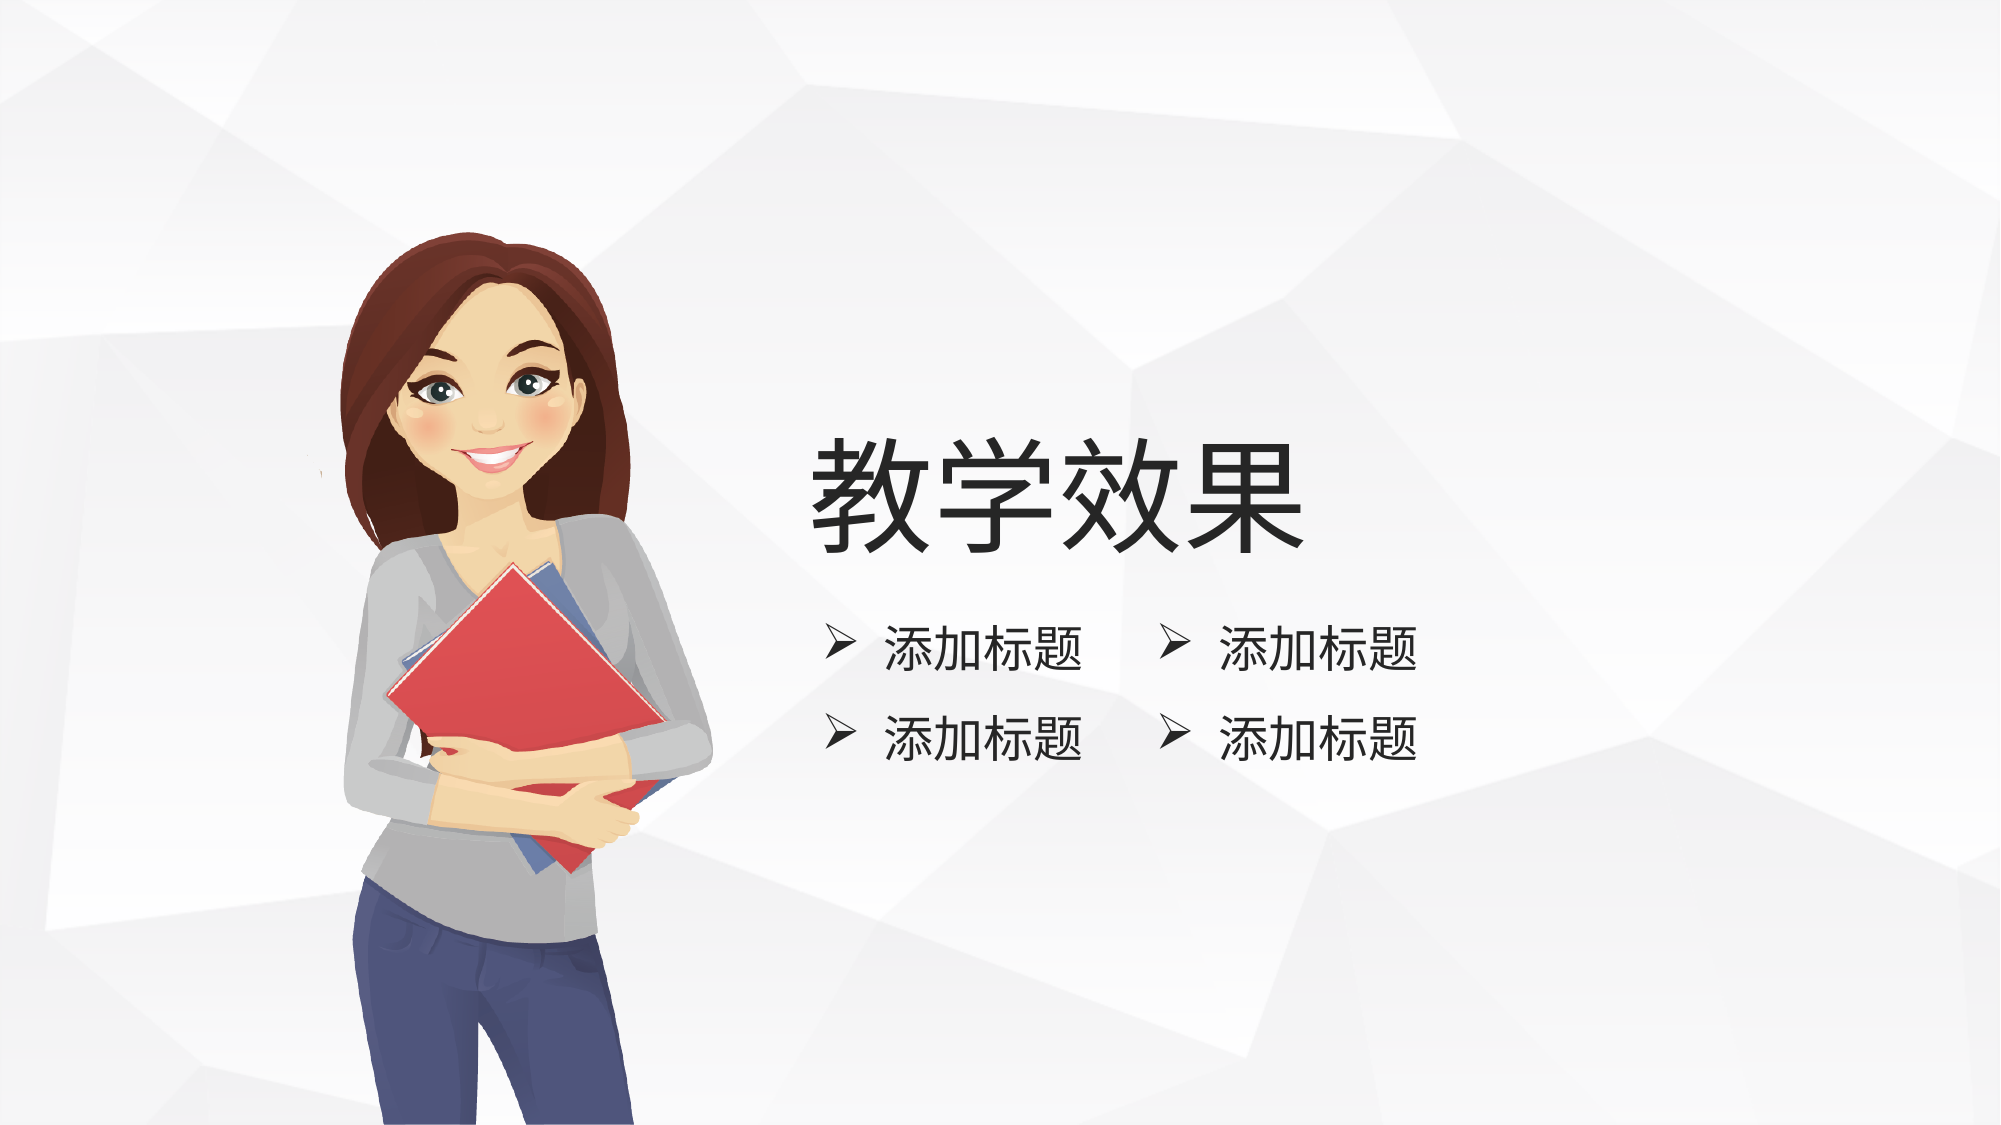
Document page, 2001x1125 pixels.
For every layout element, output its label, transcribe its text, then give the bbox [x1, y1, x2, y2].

text_box 添加标题 添加标题 [1140, 580, 1483, 775]
text_box 添加标题 [806, 669, 1126, 775]
picture [0, 0, 2000, 1125]
text_box 添加标题 [806, 580, 1140, 685]
text_box 教学效果 [793, 411, 1497, 577]
